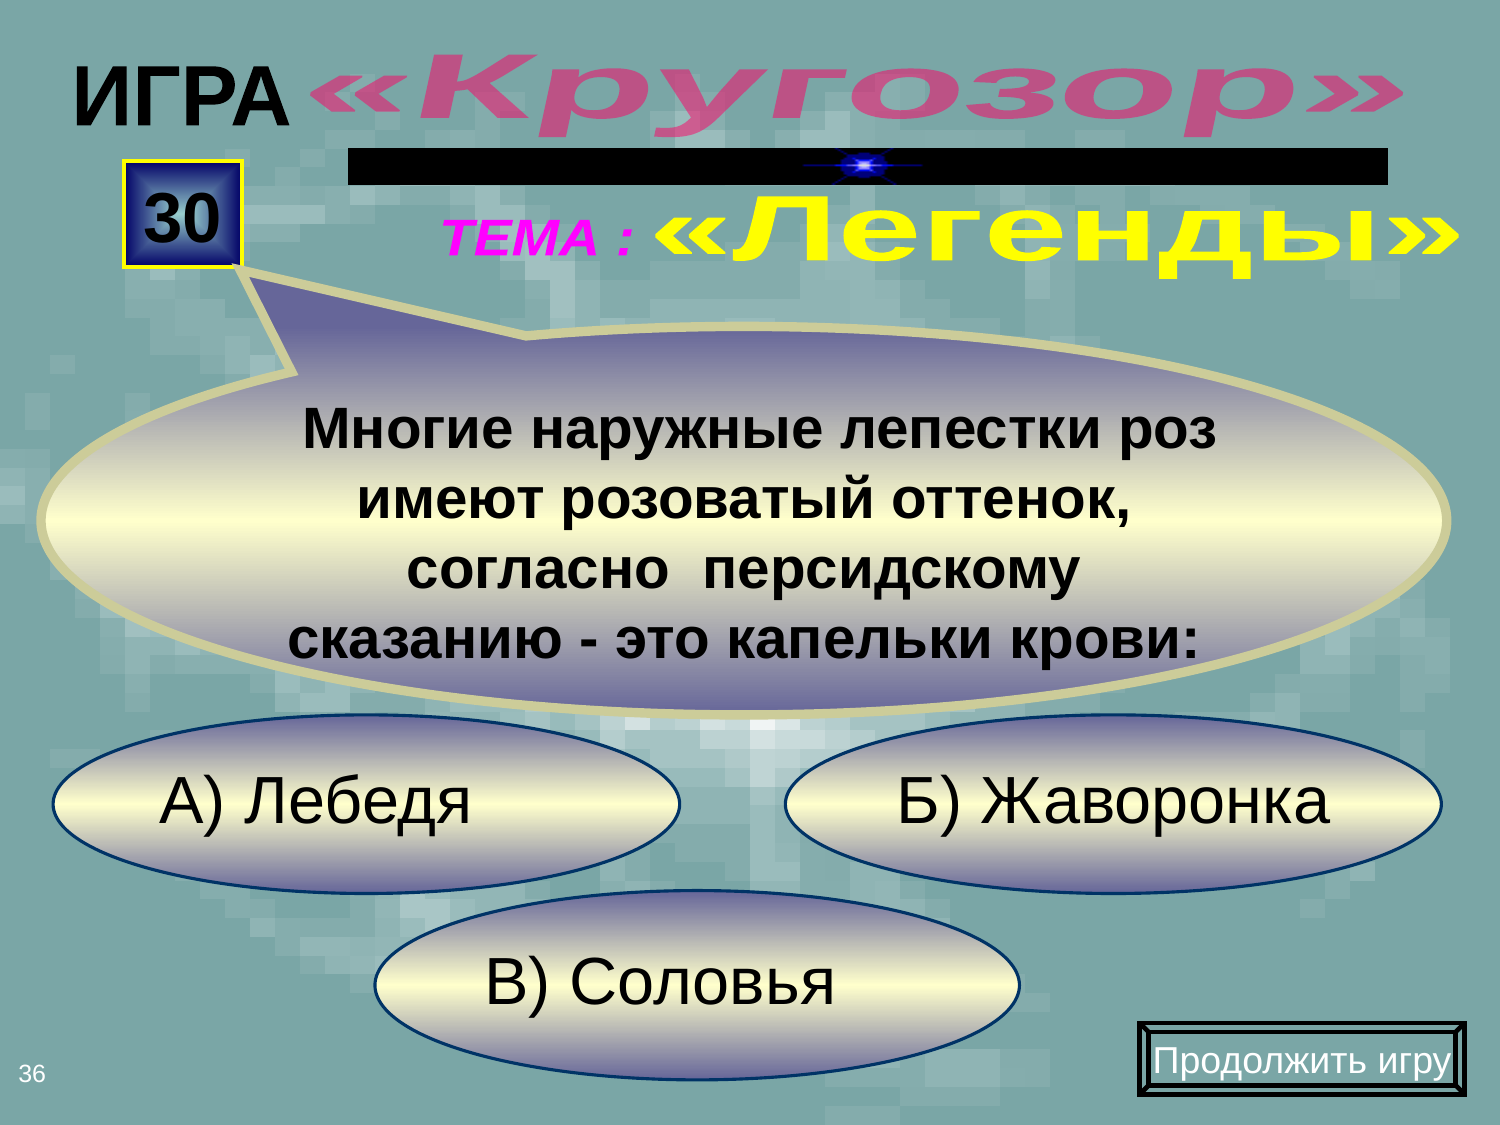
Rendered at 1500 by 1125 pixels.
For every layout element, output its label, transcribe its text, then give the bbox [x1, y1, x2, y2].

text_box В) Соловья [374, 890, 1020, 1080]
text_box Б) Жаворонка [785, 714, 1442, 894]
text_box А) Лебедя [53, 714, 680, 894]
text_box ИГРА [1142, 1024, 1462, 1031]
text_box Многие наружные лепестки роз имеют розоватый оттенок, согласно персидскому сказанию - это капельки крови: [40, 270, 1447, 715]
text_box 36 [0, 1049, 65, 1109]
picture [348, 148, 1388, 185]
text_box Продолжить игру [1139, 1023, 1465, 1095]
text_box 30 [123, 160, 243, 268]
